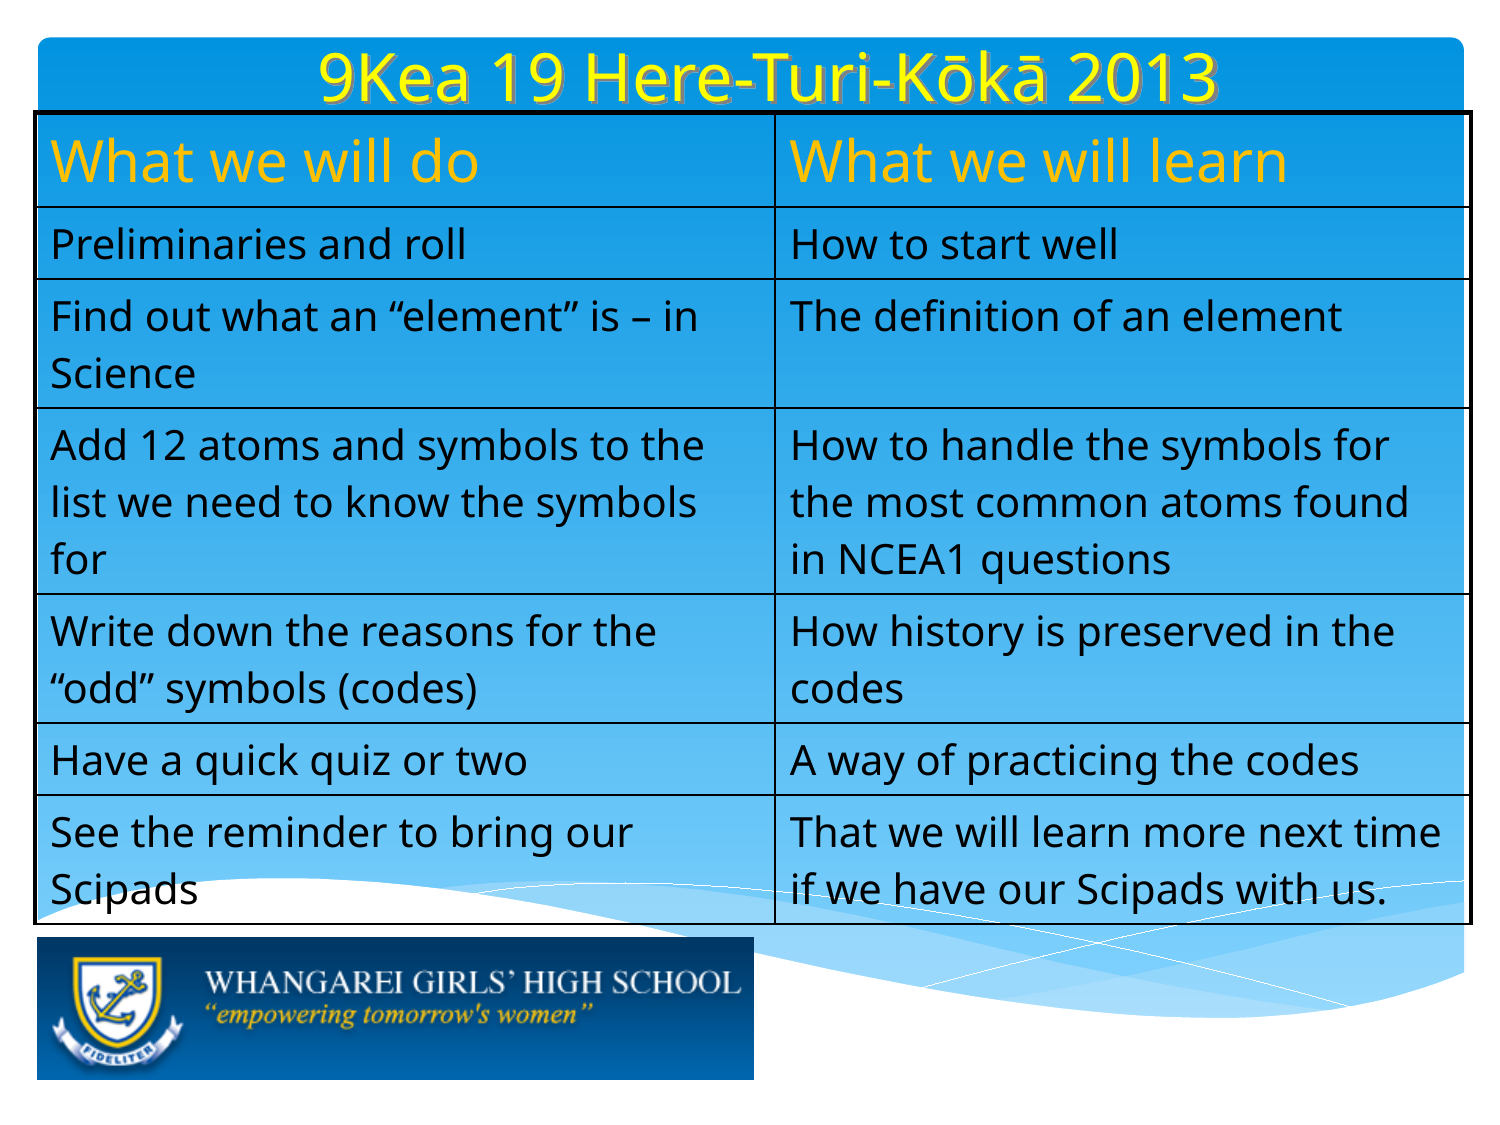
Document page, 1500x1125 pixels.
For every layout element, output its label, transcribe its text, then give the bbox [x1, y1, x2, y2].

table_header What we will do [37, 115, 774, 206]
table_cell Find out what an “element” is – in Science [37, 280, 774, 407]
table_header What we will learn [776, 115, 1469, 206]
table_cell Add 12 atoms and symbols to the list we need to know the symbols for [37, 409, 774, 593]
table_cell The definition of an element [776, 280, 1469, 407]
table_cell Preliminaries and roll [37, 208, 774, 278]
table_cell How to start well [776, 208, 1469, 278]
table_cell That we will learn more next time if we have our Scipads with us. [776, 796, 1469, 923]
table_cell How to handle the symbols for the most common atoms found in NCEA1 questions [776, 409, 1469, 593]
text_box 9Kea 19 Here-Turi-Kōkā 2013 [162, 24, 1375, 110]
table_cell A way of practicing the codes [776, 724, 1469, 794]
table_cell Have a quick quiz or two [37, 724, 774, 794]
table_cell See the reminder to bring our Scipads [37, 796, 774, 923]
table_cell How history is preserved in the codes [776, 595, 1469, 722]
table_cell Write down the reasons for the “odd” symbols (codes) [37, 595, 774, 722]
picture [37, 937, 754, 1080]
